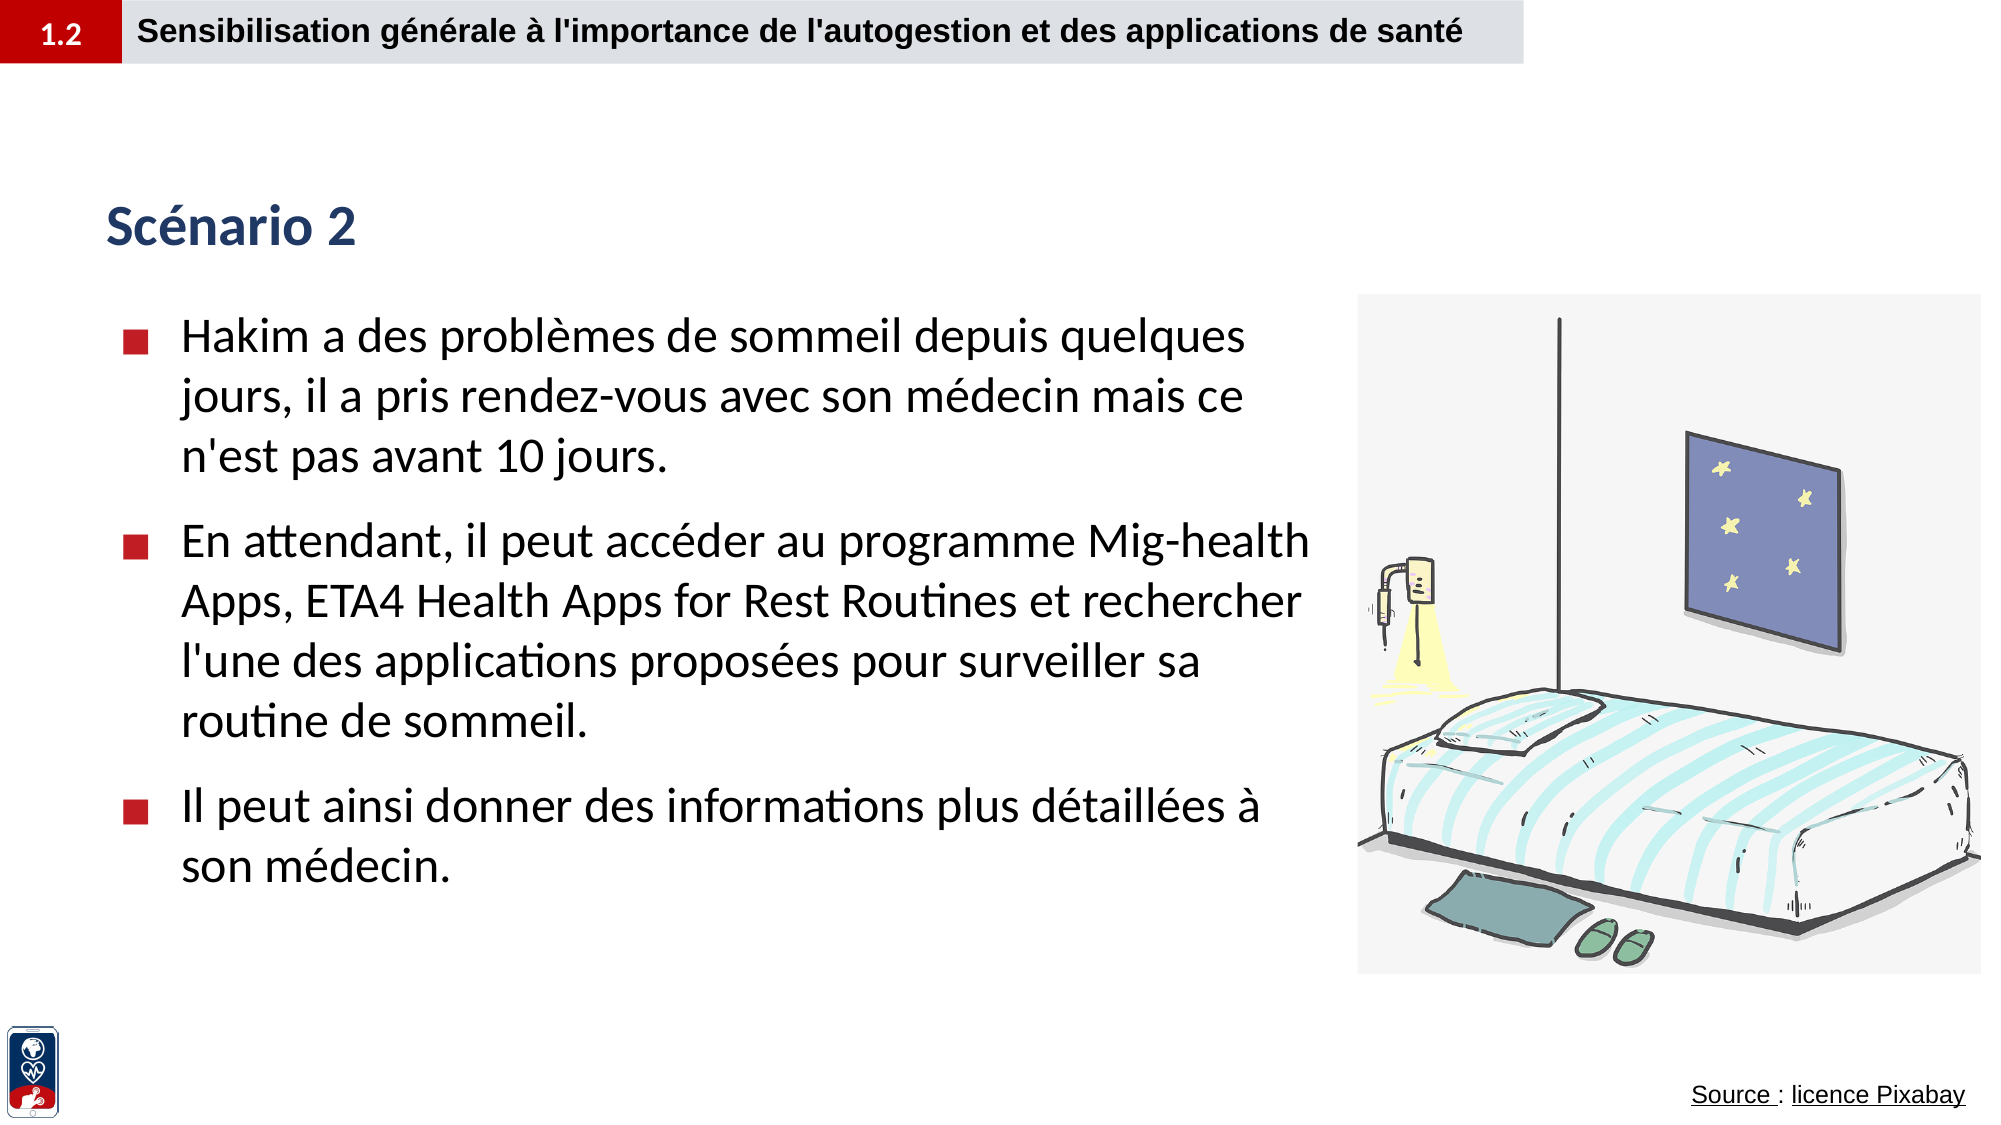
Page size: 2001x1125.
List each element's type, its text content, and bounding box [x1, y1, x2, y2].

text_box 1.2 [0, 0, 122, 64]
title Scénario 2 [91, 177, 1906, 277]
text_box Source : licence Pixabay [1585, 1070, 1981, 1116]
picture [1357, 294, 1982, 974]
list Hakim a des problèmes de sommeil depuis quelques jours, il a pris rendez-vous avec son médecin mais ce n'est pas avant 10 jours. En attendant, il peut accéder au programme Mig-health Apps, ETA4 Health Apps for Rest Routines et rechercher l'une des applications proposées pour surveiller sa routine de sommeil. Il peut ainsi donner des informations plus détaillées à son médecin. [91, 295, 1352, 1094]
text_box Sensibilisation générale à l'importance de l'autogestion et des applications de santé [122, 0, 1524, 64]
picture [7, 1026, 59, 1118]
